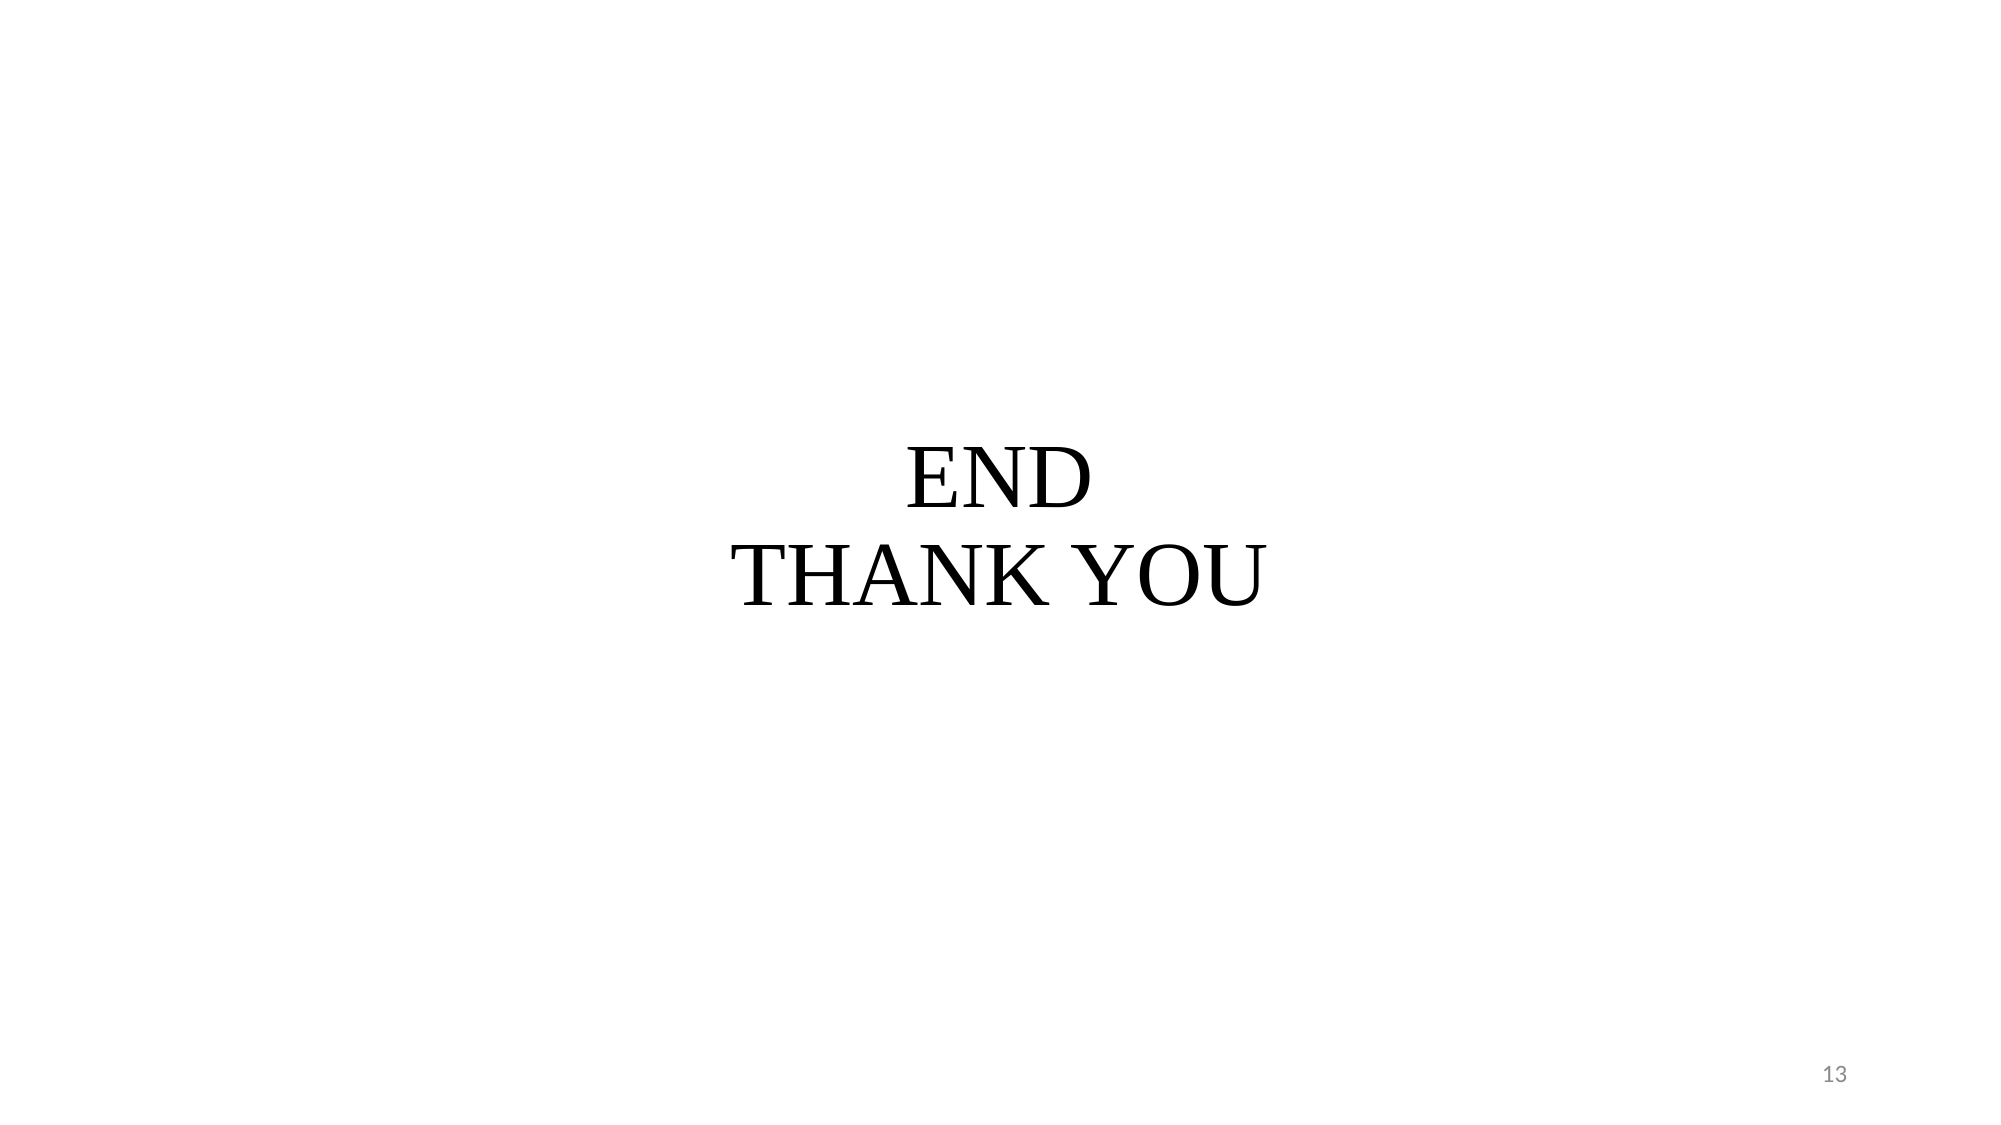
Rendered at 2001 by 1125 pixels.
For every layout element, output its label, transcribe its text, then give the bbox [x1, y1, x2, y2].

title END THANK YOU [137, 59, 1863, 994]
slide_number 13 [1412, 1042, 1863, 1103]
